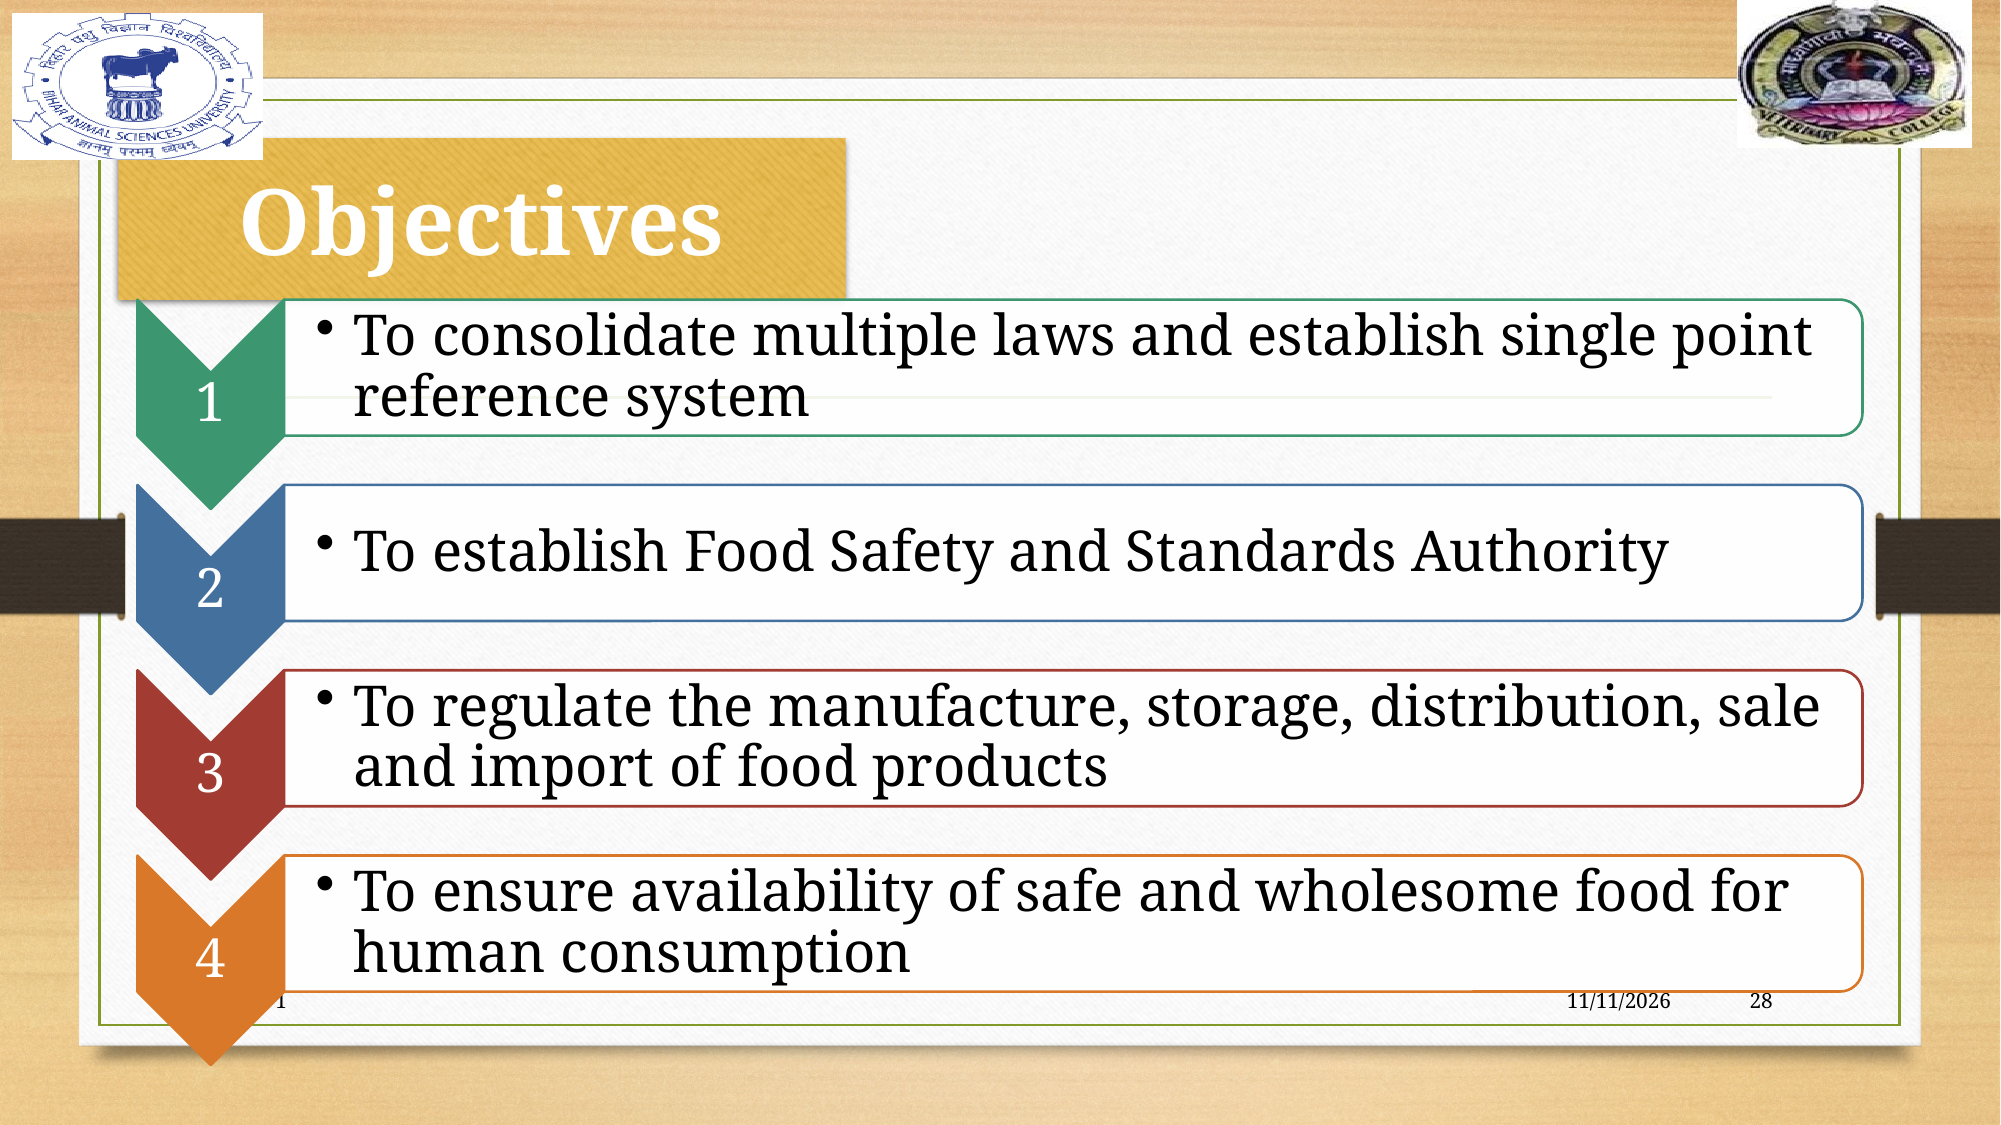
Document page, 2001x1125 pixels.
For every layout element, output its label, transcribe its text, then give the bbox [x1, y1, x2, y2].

picture [0, 0, 2001, 1125]
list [137, 299, 1863, 1066]
title Objectives [118, 138, 846, 300]
